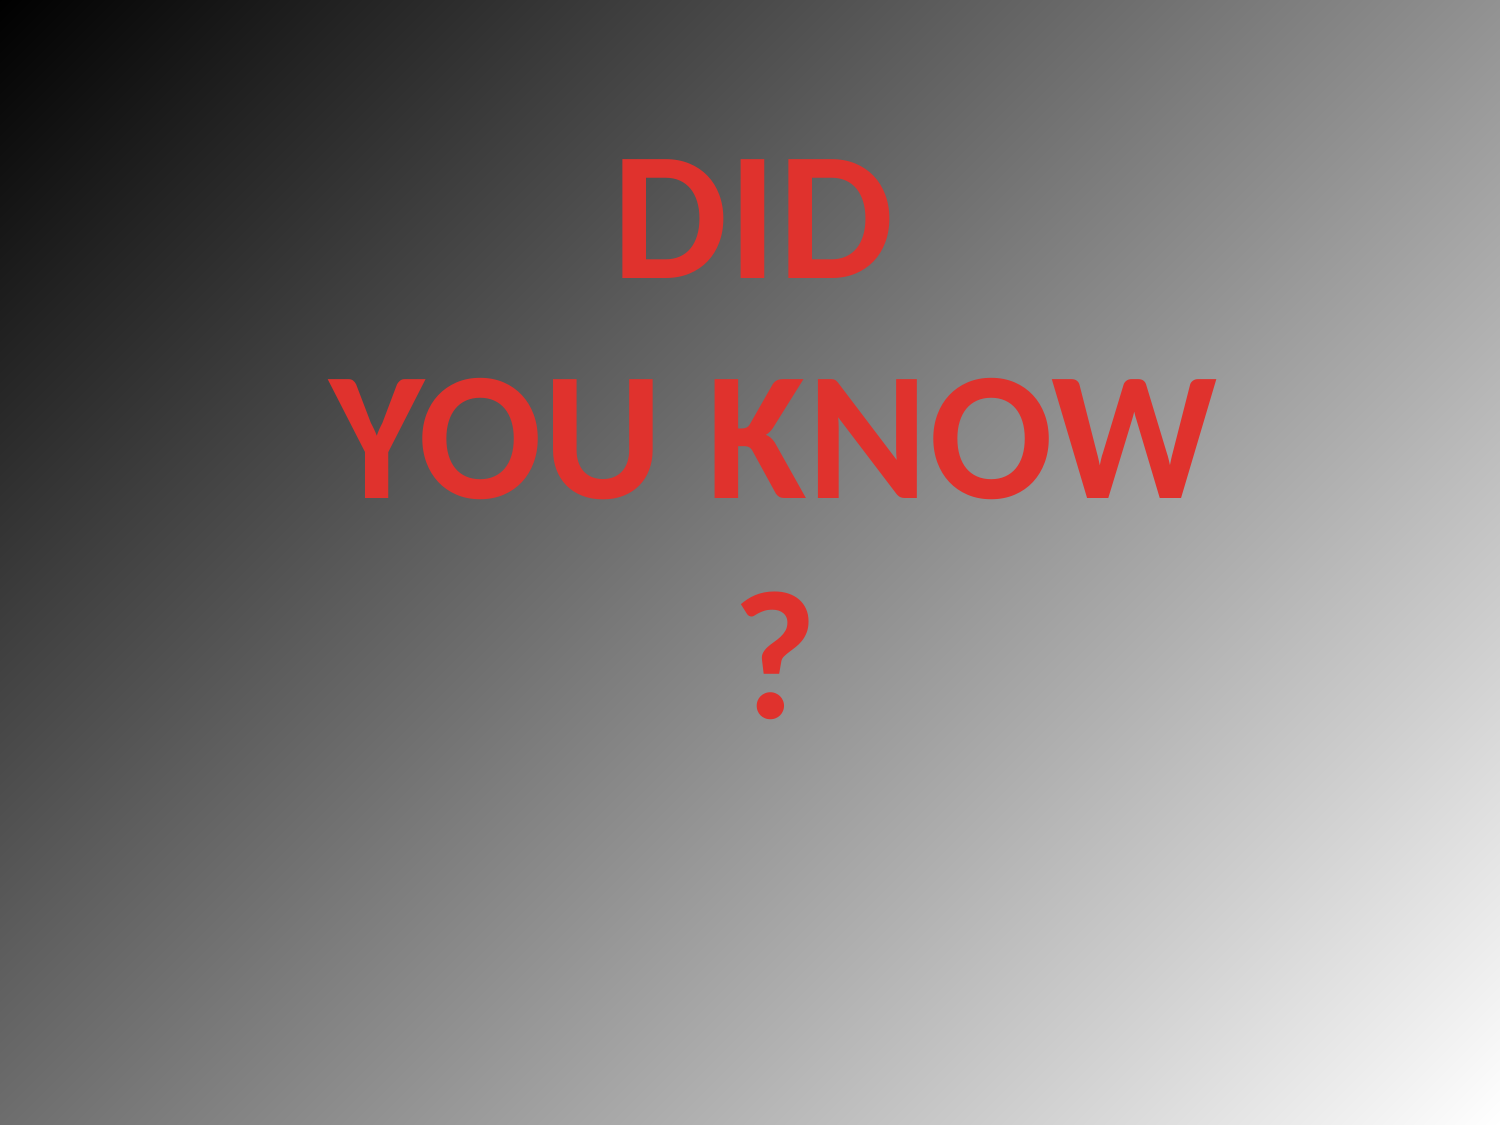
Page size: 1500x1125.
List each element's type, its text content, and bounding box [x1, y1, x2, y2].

text_box DID YOU KNOW ? [274, 87, 1275, 763]
